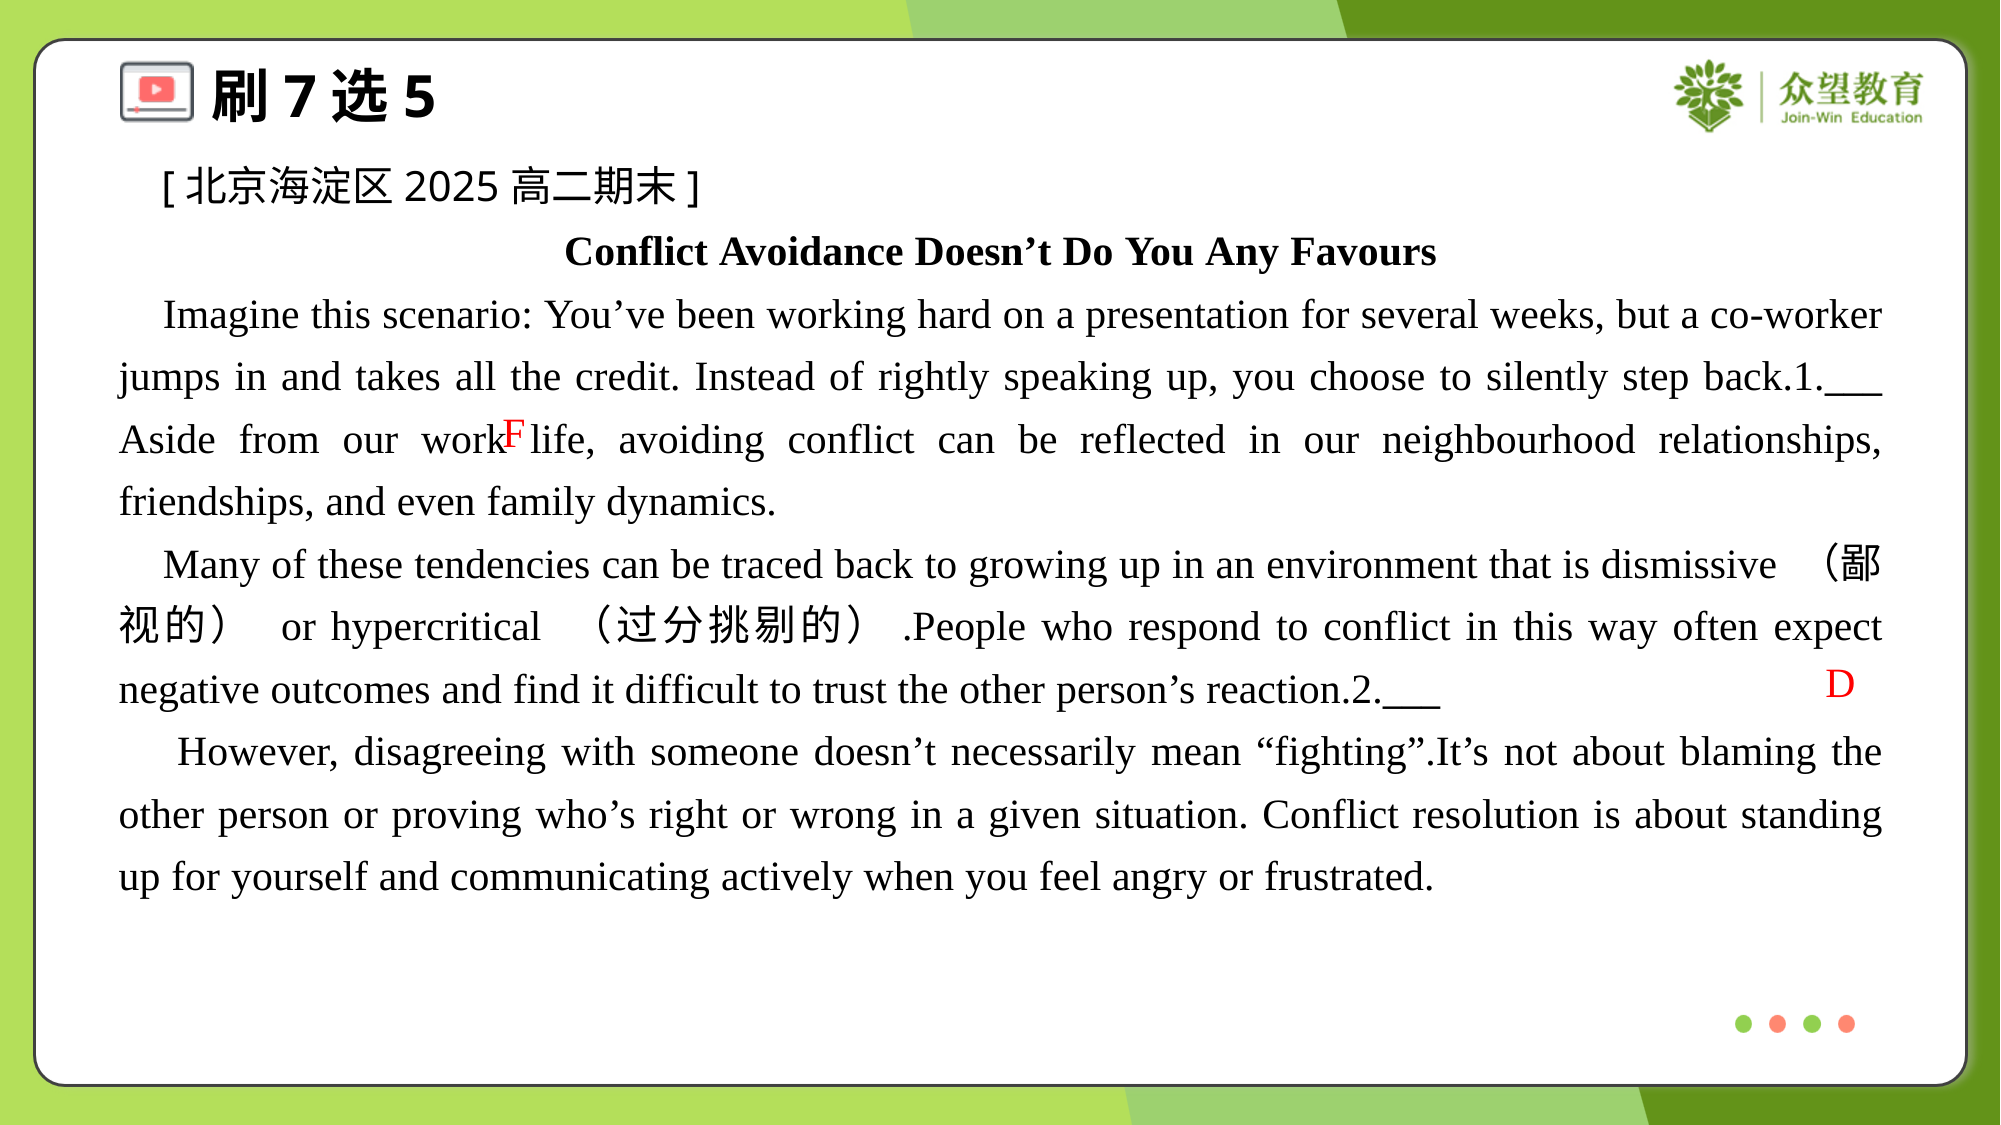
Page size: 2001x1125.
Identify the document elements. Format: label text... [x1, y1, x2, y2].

text_box D [1820, 642, 1861, 701]
text_box Conflict Avoidance Doesn’t Do You Any Favours Imagine this scenario: You’ve been working hard on a presentation for several weeks, but a co-worker jumps in and takes all the credit. Instead of rightly speaking up, you choose to silently step back.1.___ Aside from our work life, avoiding conflict can be reflected in our neighbourhood relationships, friendships, and even family dynamics. Many of these tendencies can be traced back to growing up in an environment that is dismissive （鄙视的） or hypercritical （过分挑剔的）.People who respond to conflict in this way often expect negative outcomes and find it difficult to trust the other person’s reaction.2.___ However, disagreeing with someone doesn’t necessarily mean “fighting”.It’s not about blaming the other person or proving who’s right or wrong in a given situation. Conflict resolution is about standing up for yourself and communicating actively when you feel angry or frustrated. [118, 211, 1883, 962]
picture [0, 0, 2000, 1125]
text_box F [497, 392, 531, 451]
text_box [北京海淀区2025高二期末] [118, 147, 1883, 205]
